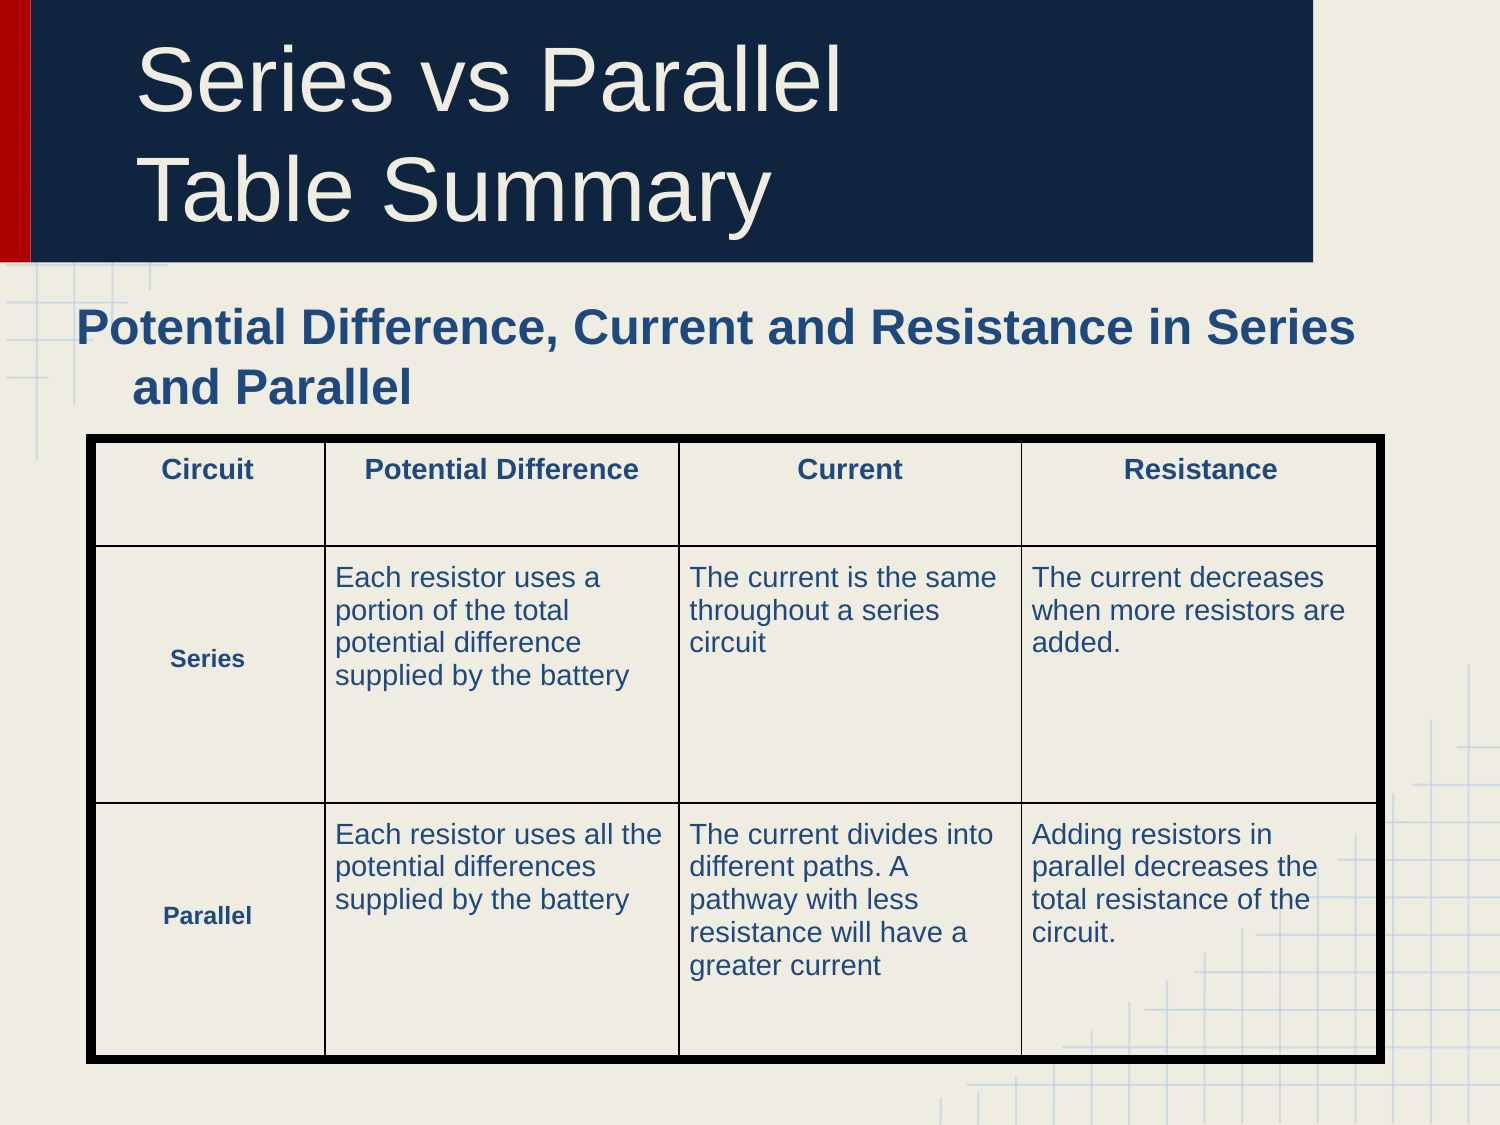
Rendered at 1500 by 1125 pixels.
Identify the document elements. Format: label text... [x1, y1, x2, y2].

table_cell Series [96, 547, 324, 802]
table_cell The current divides into different paths. A pathway with less resistance will have a greater current [680, 804, 1021, 1055]
table_header Circuit [96, 443, 324, 545]
table_header Current [680, 443, 1021, 545]
table_cell The current is the same throughout a series circuit [680, 547, 1021, 802]
list Potential Difference, Current and Resistance in Series and Parallel [60, 279, 1411, 948]
table_cell Each resistor uses a portion of the total potential difference supplied by the battery [326, 547, 678, 802]
table_cell The current decreases when more resistors are added. [1022, 547, 1376, 802]
table_header Resistance [1022, 443, 1376, 545]
table_cell Each resistor uses all the potential differences supplied by the battery [326, 804, 678, 1055]
table_header Potential Difference [326, 443, 678, 545]
table_cell Parallel [96, 804, 324, 1055]
title Series vs Parallel Table Summary [75, 5, 1276, 256]
table_cell Adding resistors in parallel decreases the total resistance of the circuit. [1022, 804, 1376, 1055]
